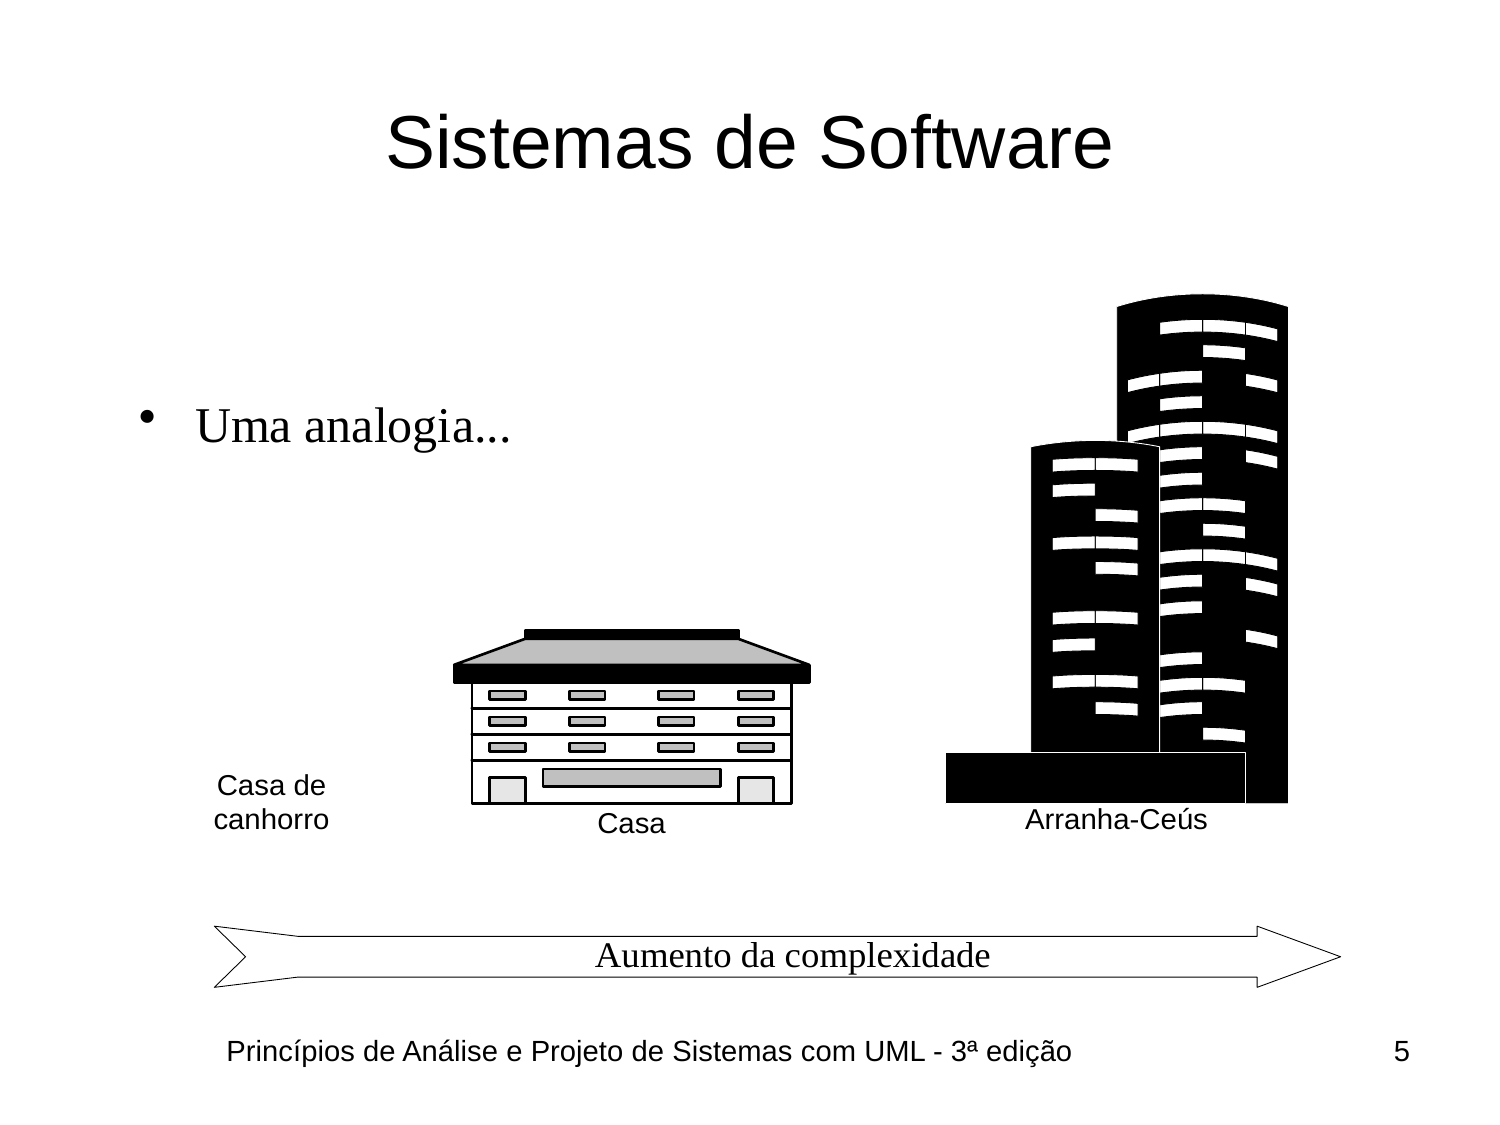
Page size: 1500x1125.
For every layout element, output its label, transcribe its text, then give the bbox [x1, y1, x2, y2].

text_box Uma analogia... [123, 385, 173, 528]
slide_number 5 [1237, 1024, 1426, 1103]
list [178, 289, 1346, 993]
footer Princípios de Análise e Projeto de Sistemas com UML - 3ª edição [74, 1024, 1226, 1103]
title Sistemas de Software [74, 44, 1426, 233]
